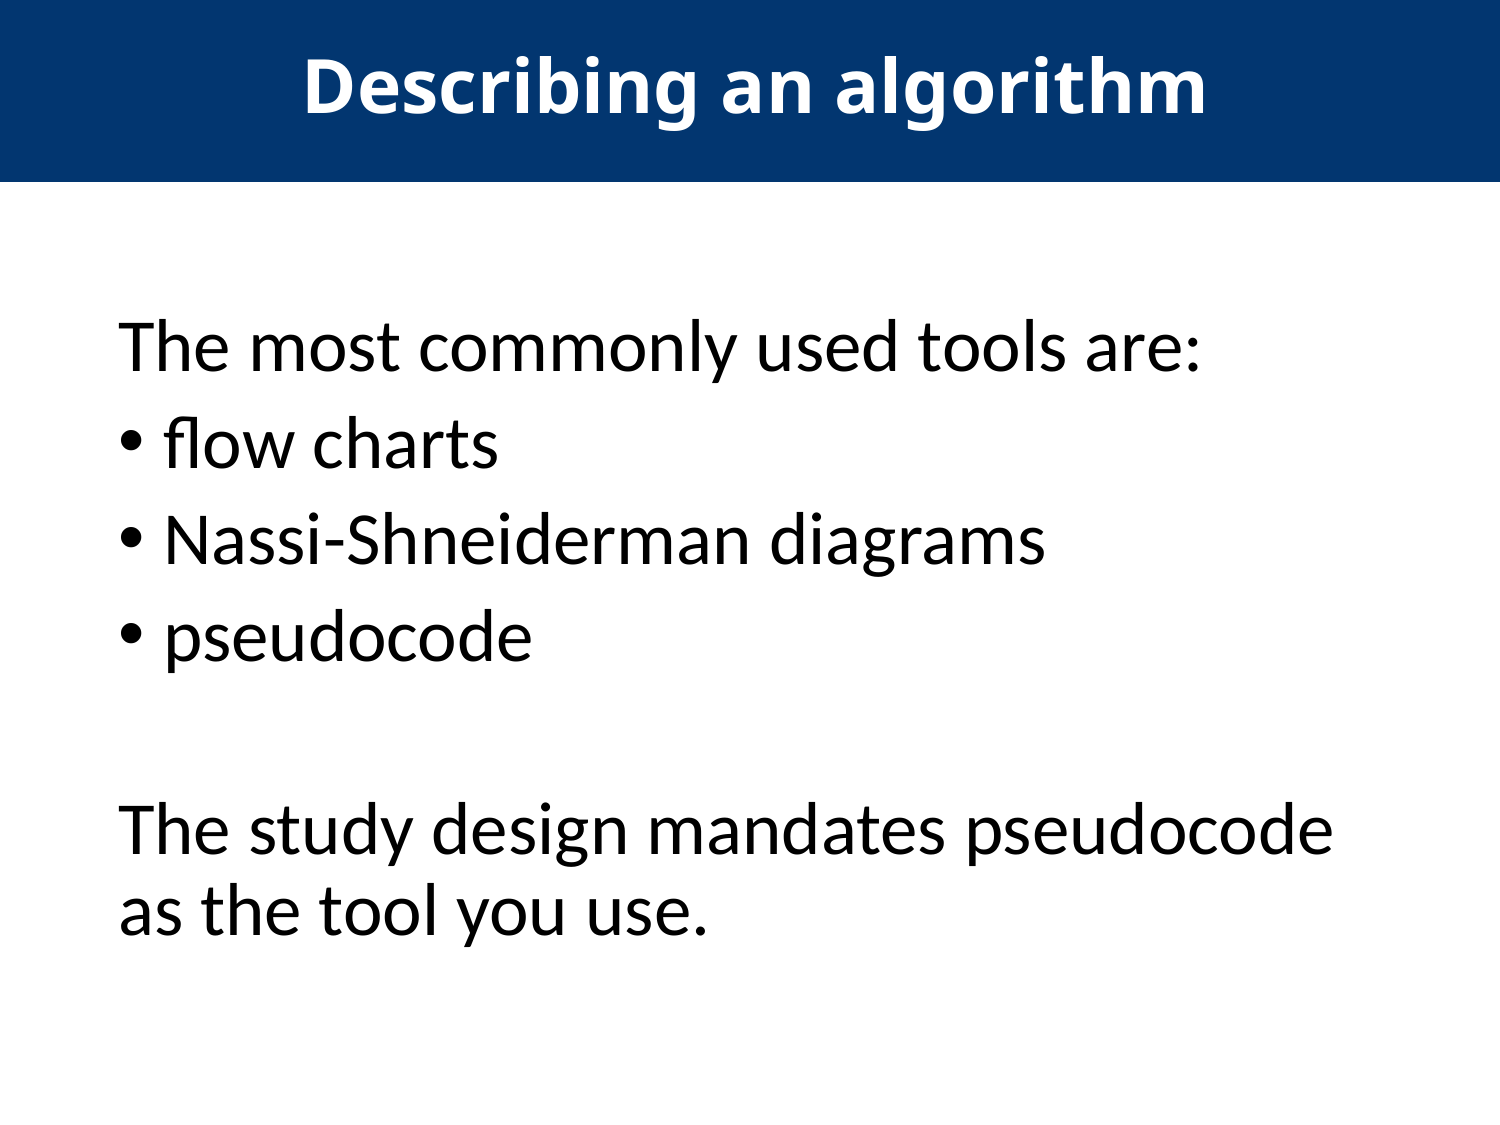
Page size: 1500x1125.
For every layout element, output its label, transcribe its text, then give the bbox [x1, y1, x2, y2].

list The most commonly used tools are: flow charts Nassi-Shneiderman diagrams pseudocode The study design mandates pseudocode as the tool you use. [103, 299, 1397, 1014]
text_box Describing an algorithm [29, 30, 1483, 136]
text_box [0, 0, 1500, 182]
